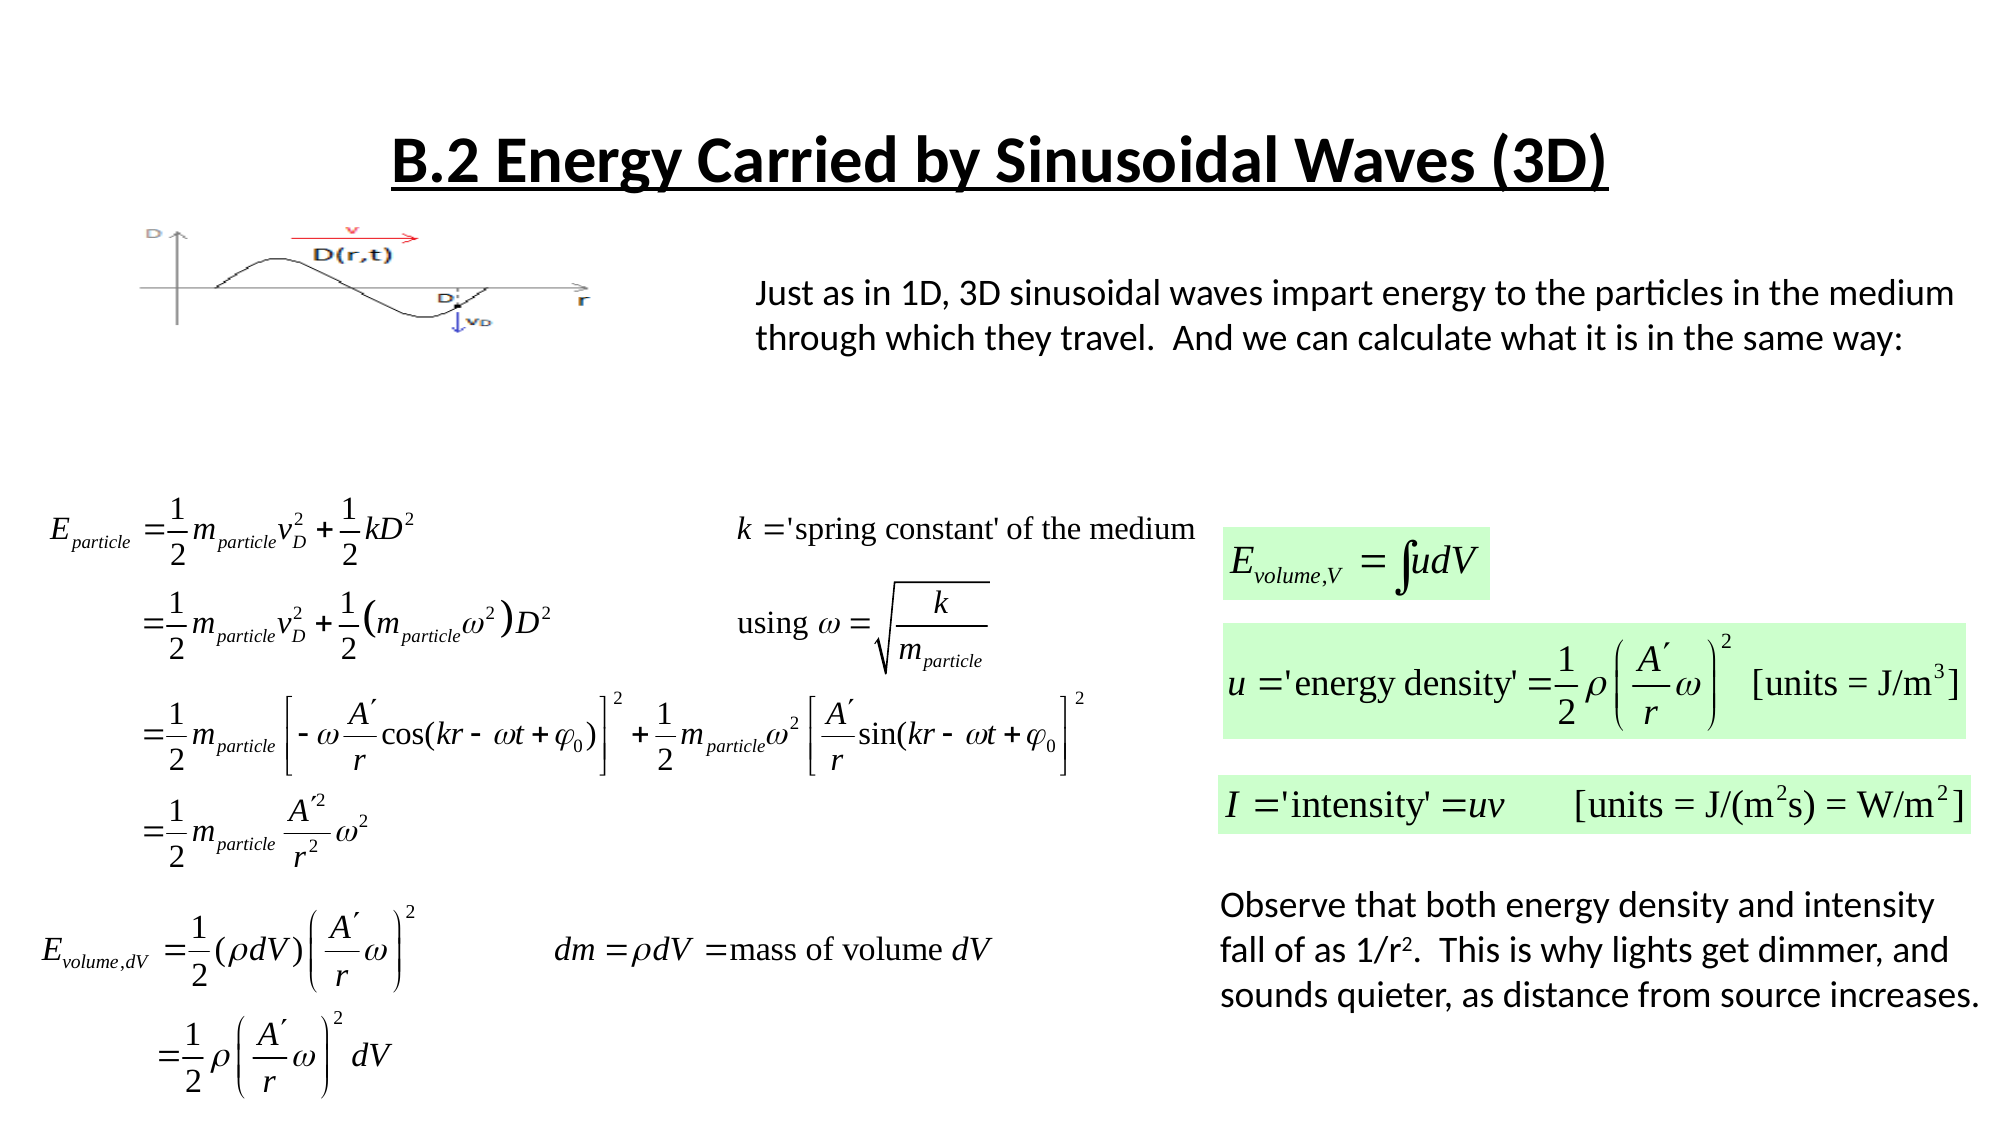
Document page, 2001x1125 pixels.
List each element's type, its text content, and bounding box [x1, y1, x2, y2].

text_box Observe that both energy density and intensity fall of as 1/r2. This is why lights get dimmer, and sounds quieter, as distance from source increases. [1205, 872, 1997, 1023]
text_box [111, 211, 645, 465]
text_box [43, 488, 1201, 873]
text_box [35, 897, 1000, 1106]
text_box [1218, 775, 1971, 834]
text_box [1222, 526, 1490, 601]
title B.2 Energy Carried by Sinusoidal Waves (3D) [249, 95, 1750, 205]
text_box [1222, 623, 1967, 739]
text_box Just as in 1D, 3D sinusoidal waves impart energy to the particles in the medium through which they travel. And we can calculate what it is in the same way: [740, 260, 1972, 366]
